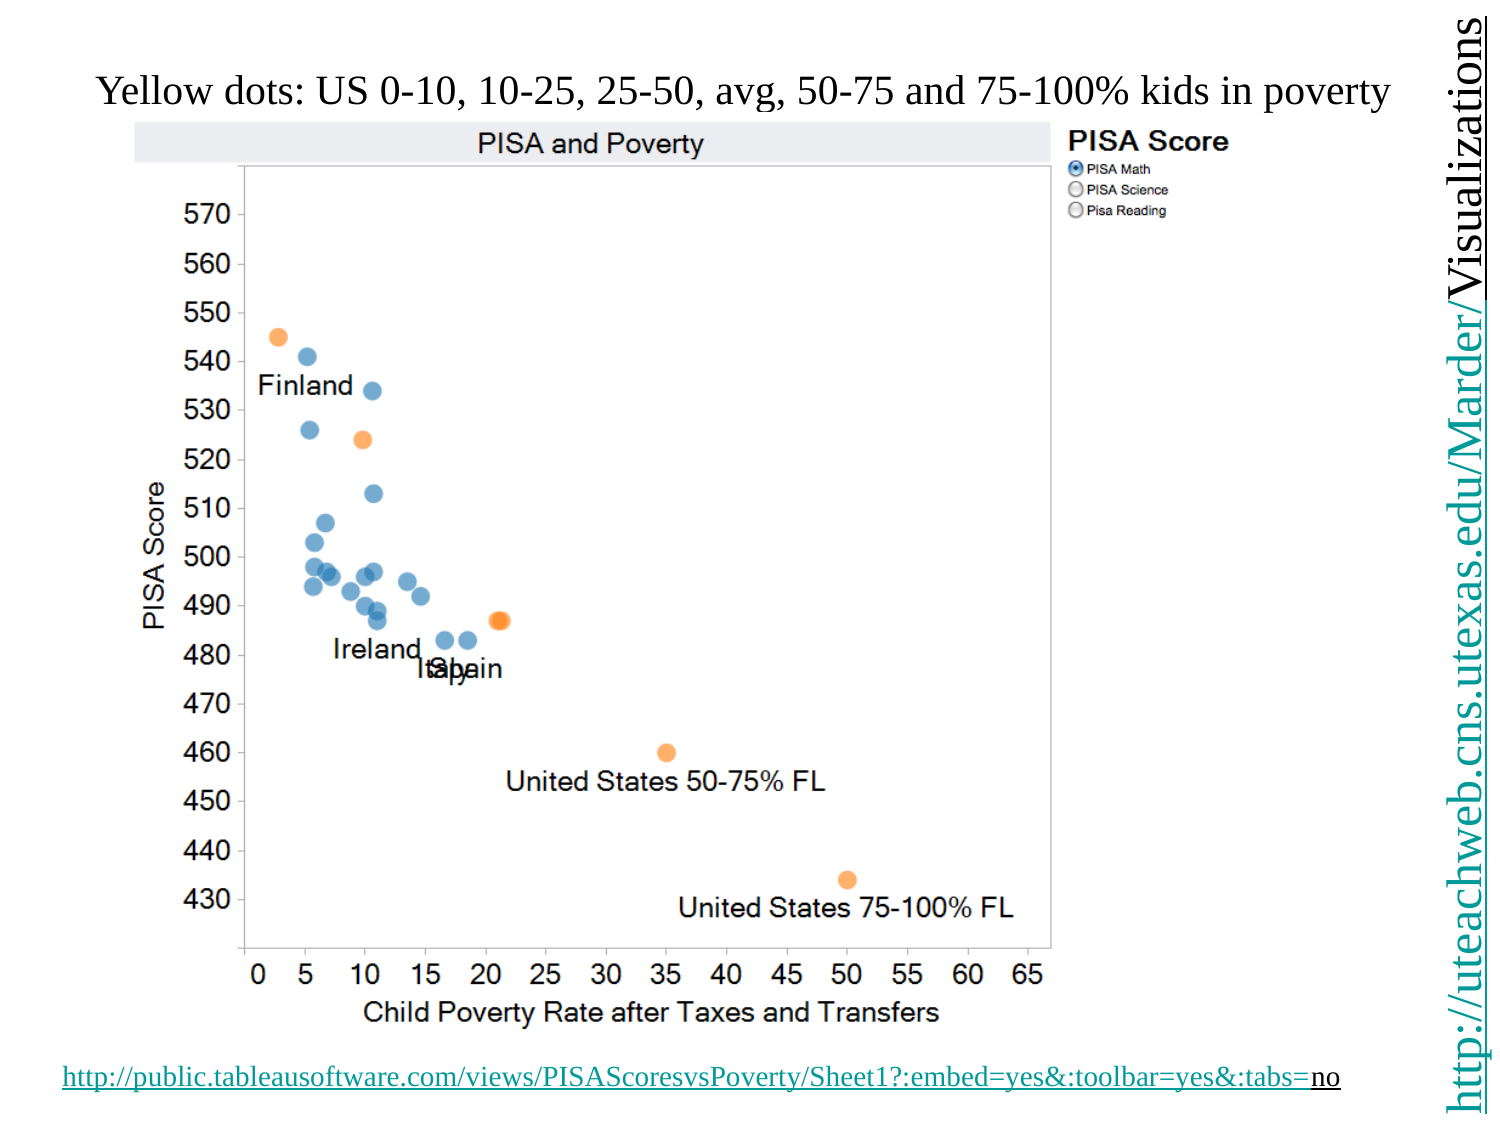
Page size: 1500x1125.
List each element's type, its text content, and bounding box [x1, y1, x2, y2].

picture [124, 112, 1263, 1052]
text_box http://uteachweb.cns.utexas.edu/Marder/Visualizations [1424, 0, 1499, 1125]
title Yellow dots: US 0-10, 10-25, 25-50, avg, 50-75 and 75-100% kids in poverty [62, 24, 1424, 150]
text_box http://public.tableausoftware.com/views/PISAScoresvsPoverty/Sheet1?:embed=yes&:toolbar=yes&:tabs=no [47, 1049, 1363, 1100]
